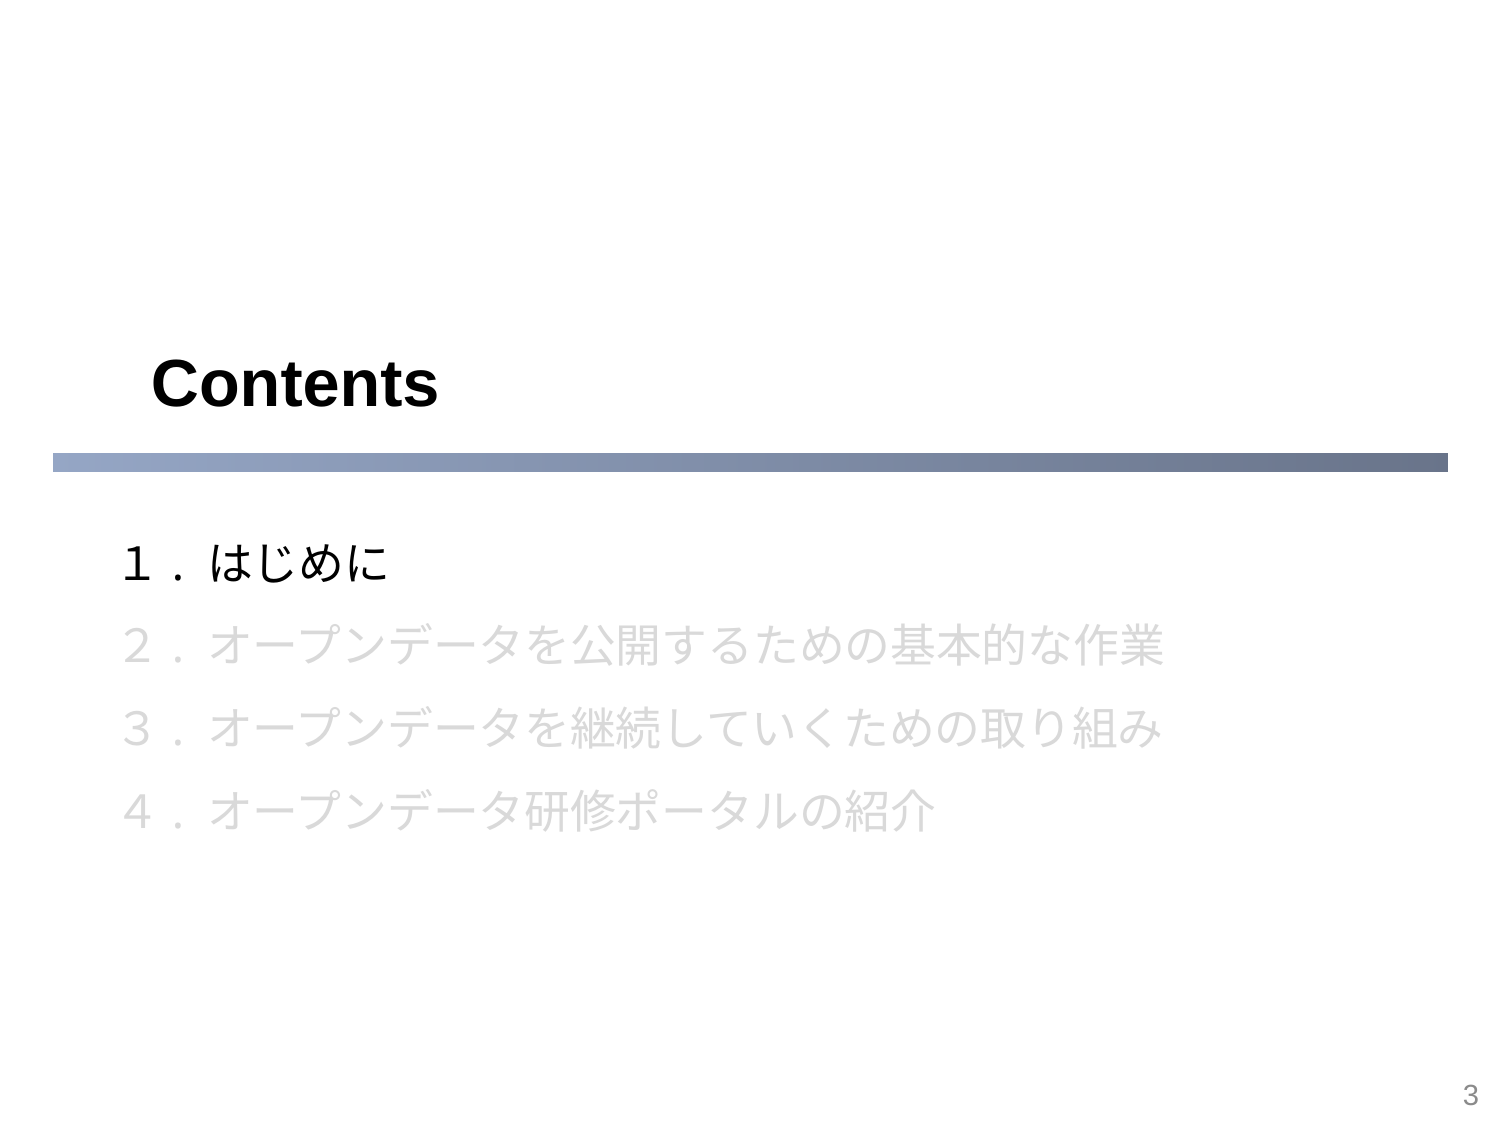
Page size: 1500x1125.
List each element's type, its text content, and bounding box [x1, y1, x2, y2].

text_box ４. オープンデータ研修ポータルの紹介 [100, 775, 1436, 846]
text_box ２. オープンデータを公開するための基本的な作業 [100, 609, 1436, 681]
slide_number 2 [1411, 1070, 1495, 1118]
text_box ３. オープンデータを継続していくための取り組み [100, 692, 1436, 764]
text_box １. はじめに [100, 527, 1436, 598]
